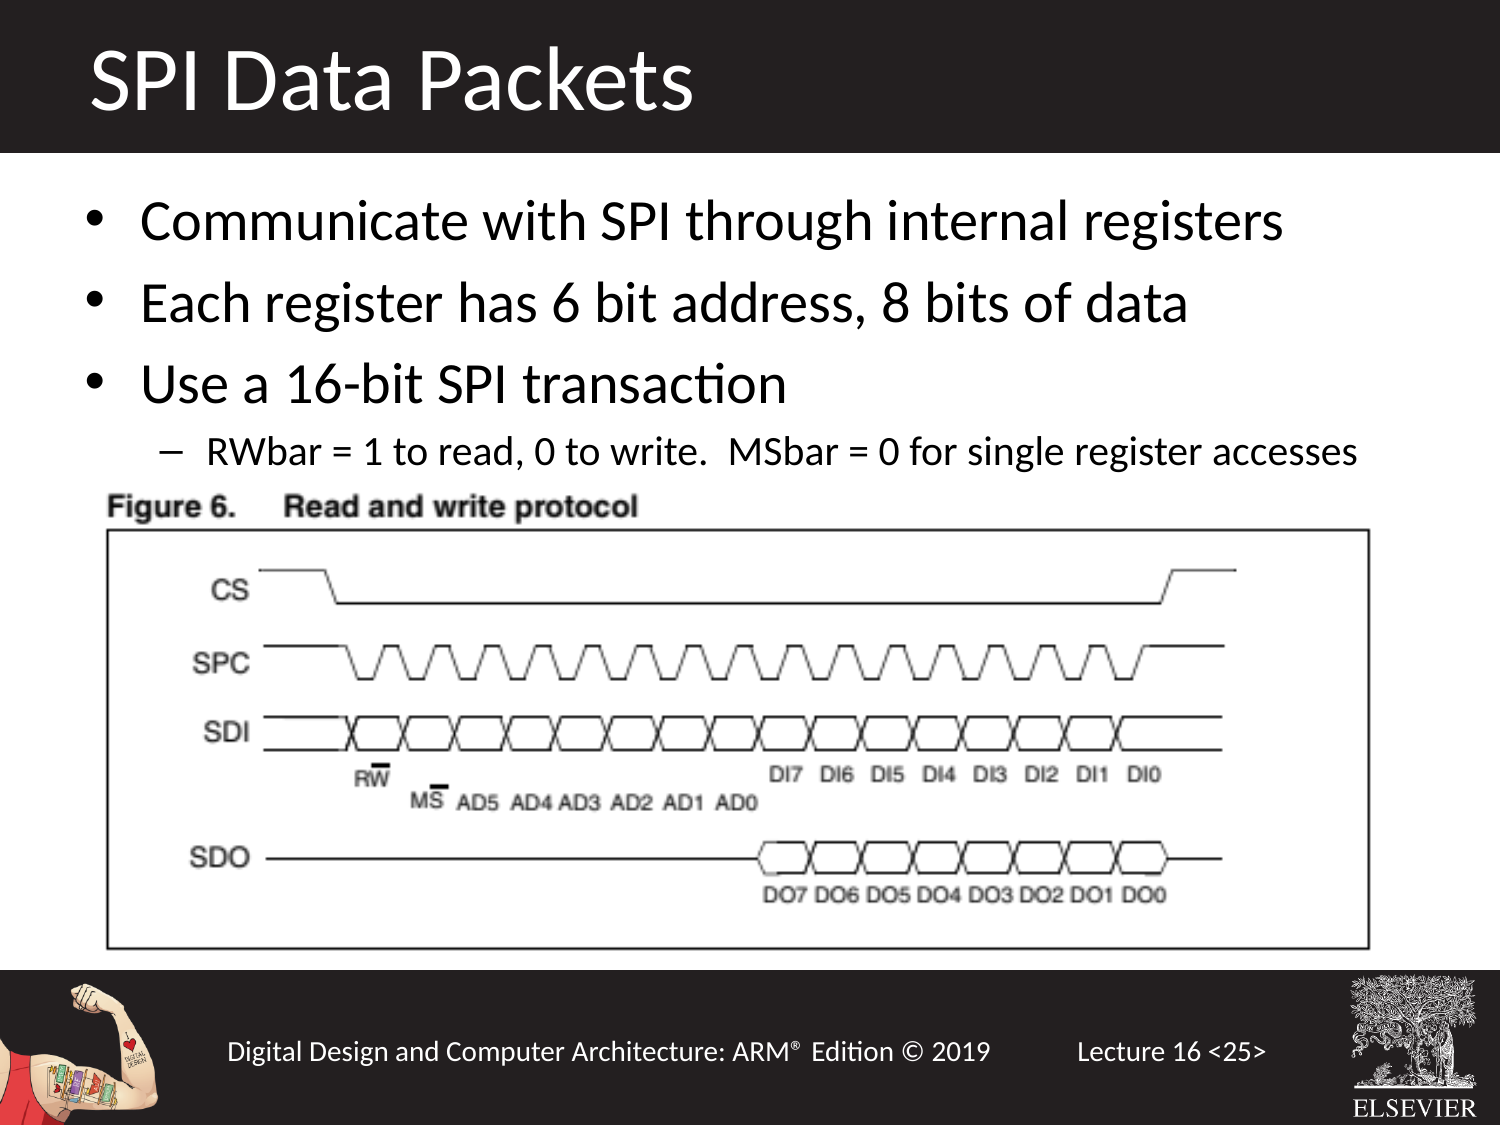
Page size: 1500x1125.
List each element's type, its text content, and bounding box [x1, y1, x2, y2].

text_box Communicate with SPI through internal registers Each register has 6 bit address, 8 bits of data Use a 16-bit SPI transaction RWbar = 1 to read, 0 to write. MSbar = 0 for single register accesses [69, 174, 1470, 918]
text_box SPI Data Packets [75, 11, 1375, 136]
picture [100, 487, 1376, 956]
picture [0, 979, 163, 1125]
picture [1350, 974, 1477, 1117]
